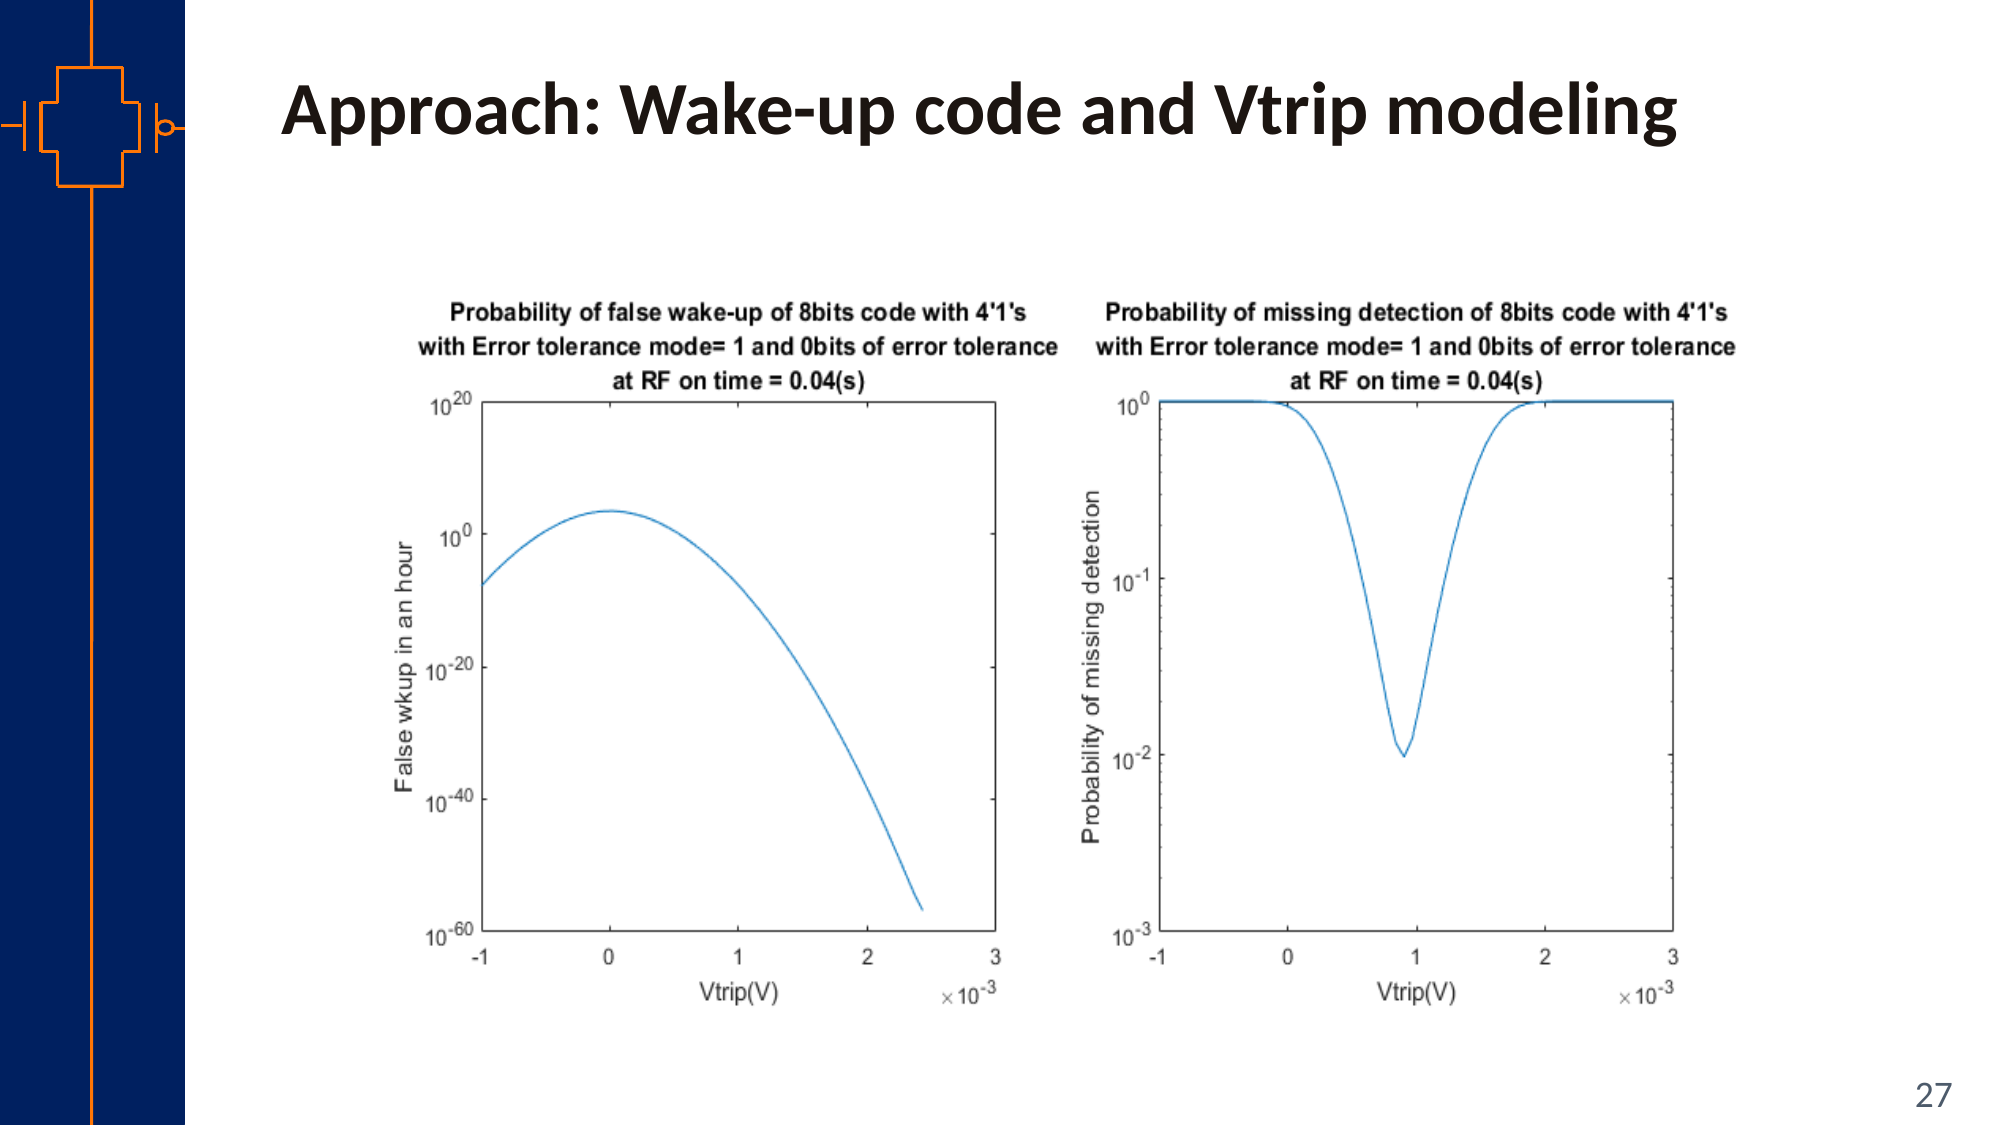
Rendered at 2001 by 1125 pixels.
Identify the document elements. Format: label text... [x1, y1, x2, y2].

slide_number 27 [1899, 1062, 1984, 1123]
picture [281, 291, 1821, 1011]
title Approach: Wake-up code and Vtrip modeling [266, 37, 1850, 157]
